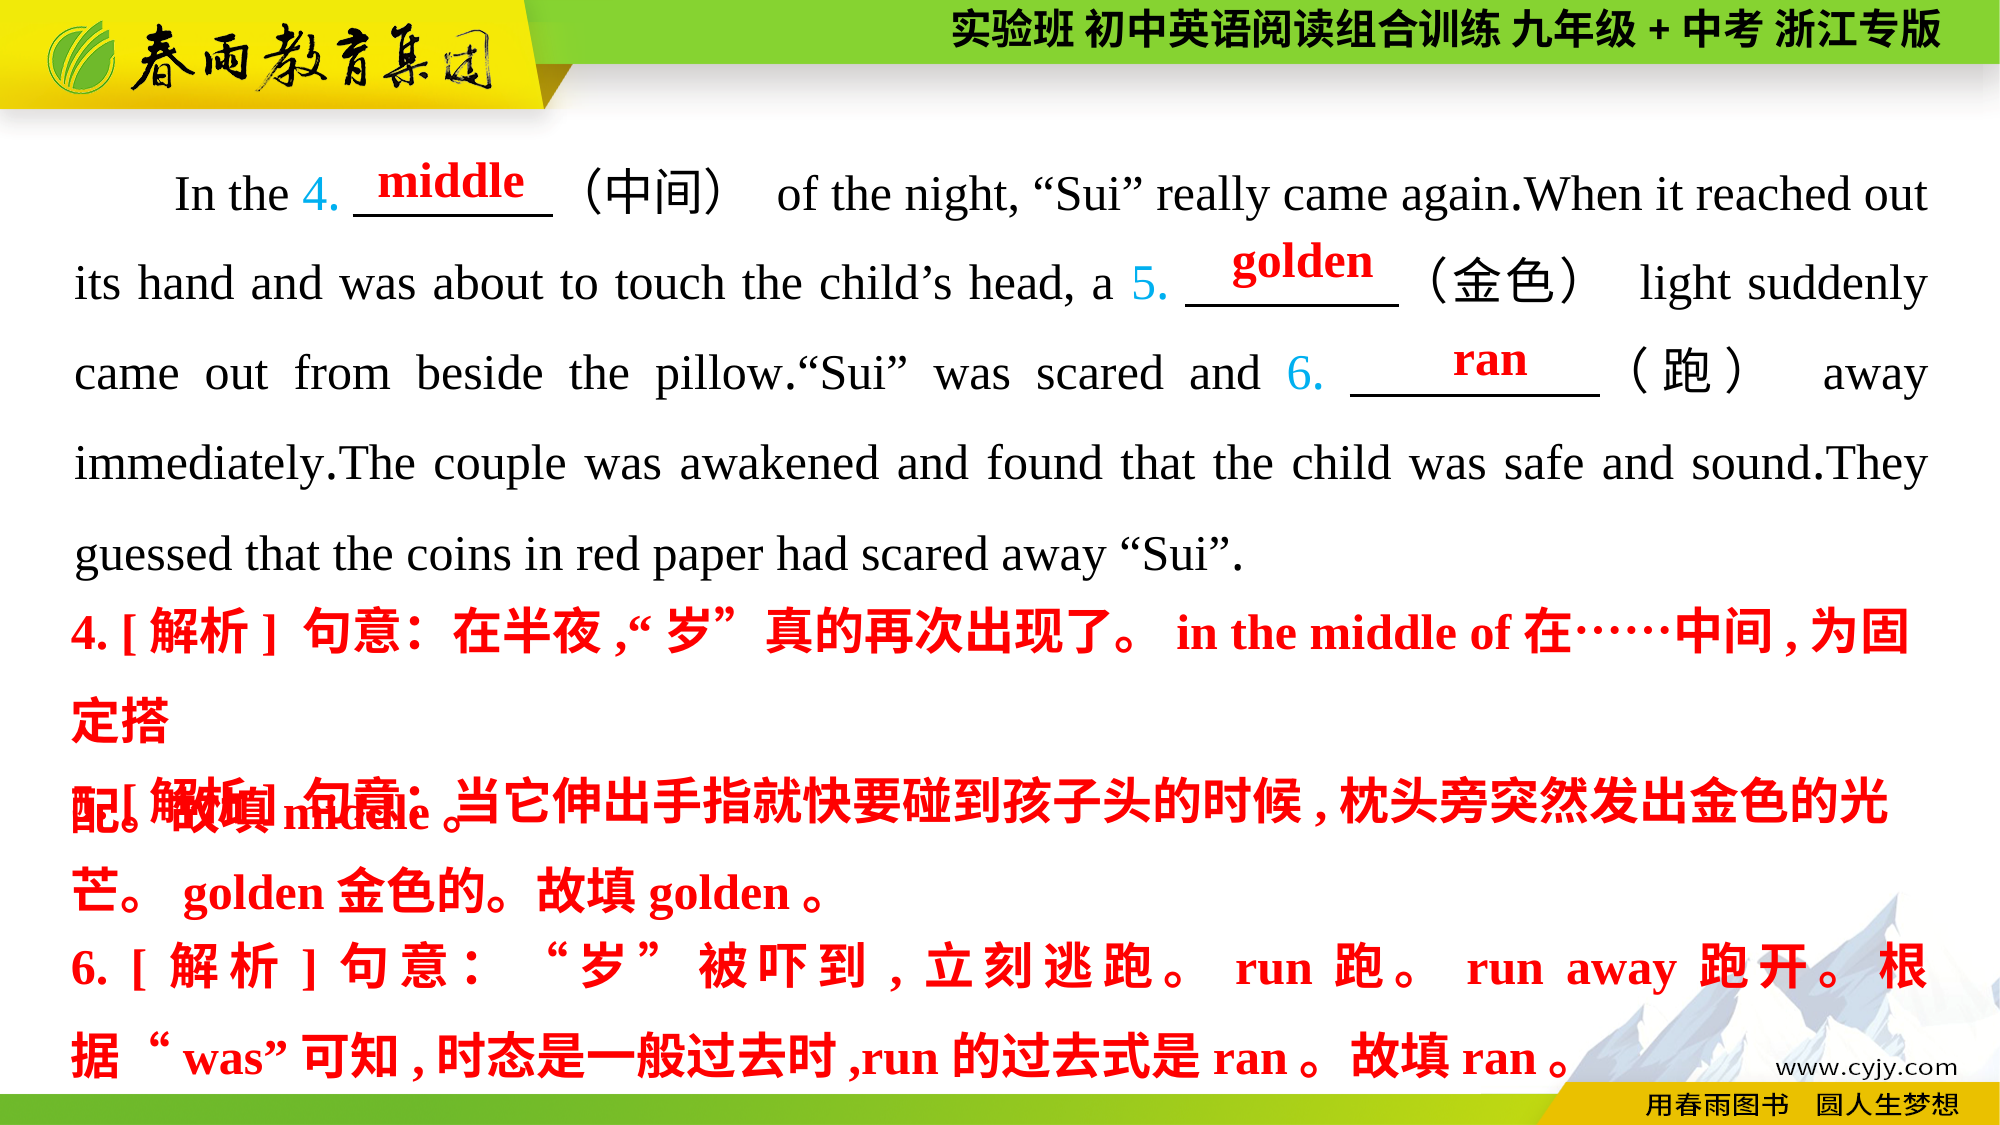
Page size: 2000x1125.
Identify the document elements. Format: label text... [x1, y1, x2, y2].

picture [0, 0, 2000, 1125]
text_box ran [1425, 318, 1543, 393]
text_box 4. [解析] 句意：在半夜,“岁”真的再次出现了。in the middle of在……中间,为固定搭 配。故填middle。 [56, 562, 1944, 731]
text_box 5. [解析] 句意：当它伸出手指就快要碰到孩子头的时候,枕头旁突然发出金色的光 芒。golden金色的。故填golden。 [56, 731, 1944, 897]
list In the 4. （中间） of the night, “Sui” really came again.When it reached out its hand and was about to touch the child’s head, a 5. （金色） light suddenly came out from beside the pillow.“Sui” was scared and 6. （跑） away immediately.The couple was awakened and found that the child was safe and sound.They guessed that the coins in red paper had scared away “Sui”. [59, 122, 1944, 562]
text_box 6. [解析]句意：“岁”被吓到,立刻逃跑。run跑。run away跑开。根据“was”可知,时态是一般过去时,run的过去式是ran。故填ran。 [56, 897, 1944, 1092]
text_box middle [362, 140, 540, 215]
text_box golden [1217, 219, 1389, 295]
